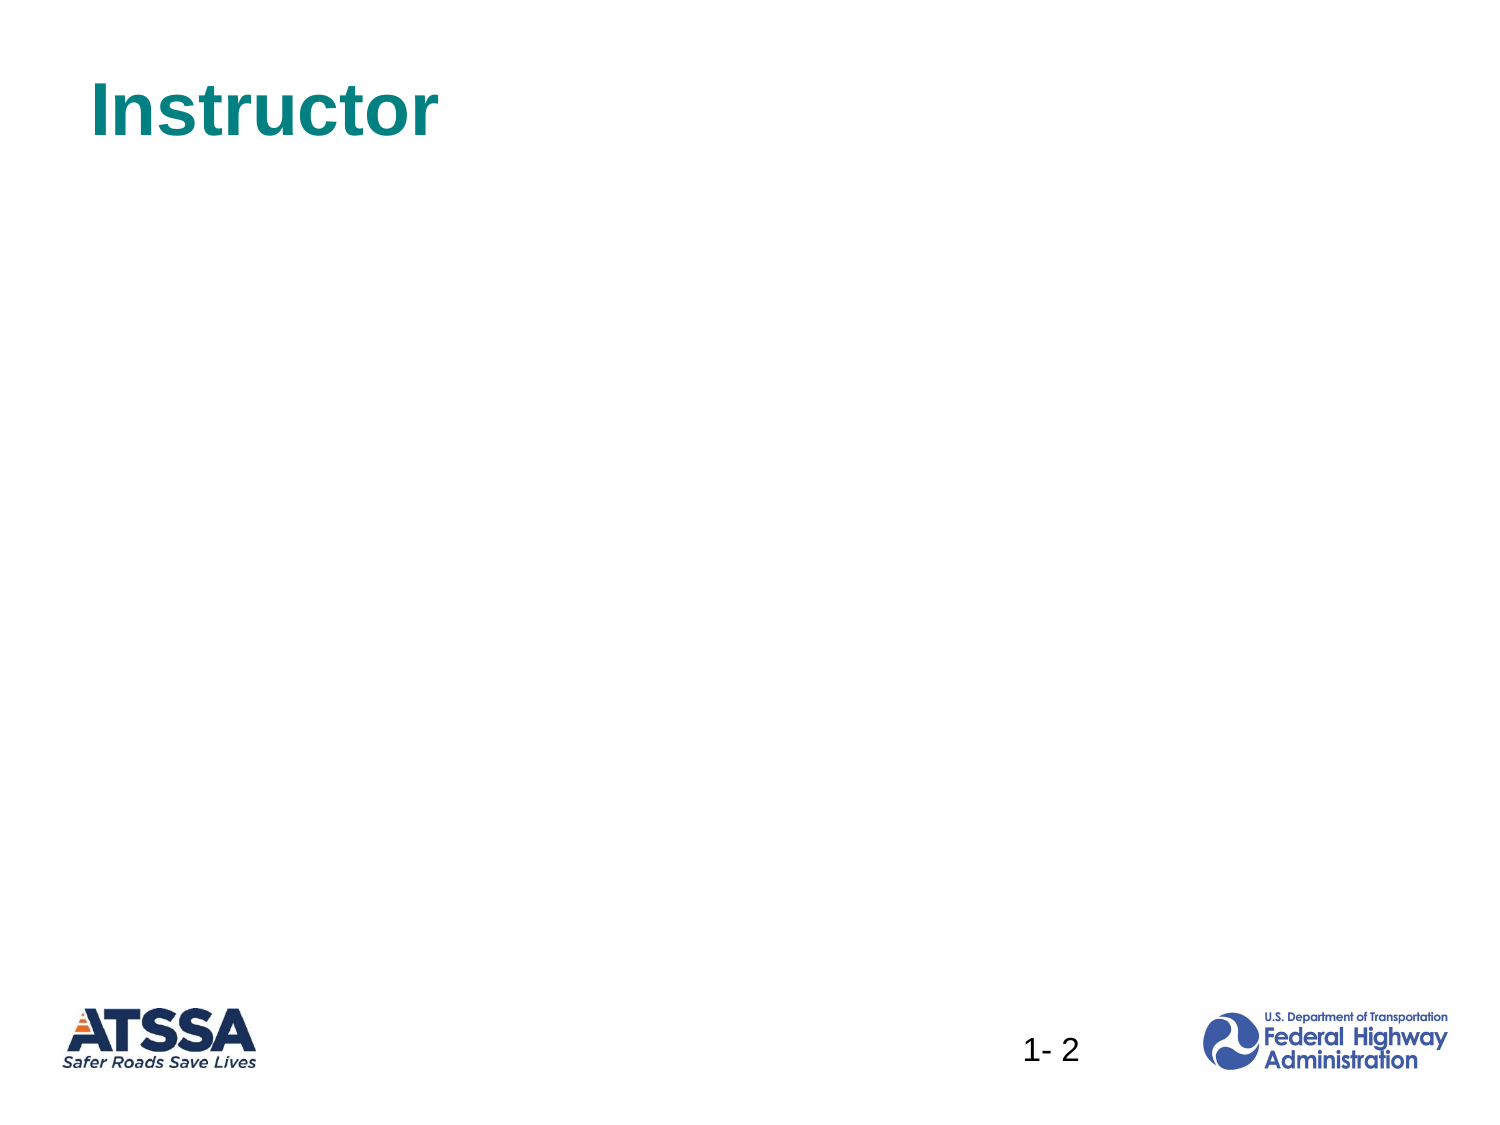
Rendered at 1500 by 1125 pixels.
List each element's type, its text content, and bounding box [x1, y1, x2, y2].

picture [1200, 1008, 1450, 1072]
title Instructor [75, 75, 1500, 225]
picture [62, 1008, 256, 1068]
